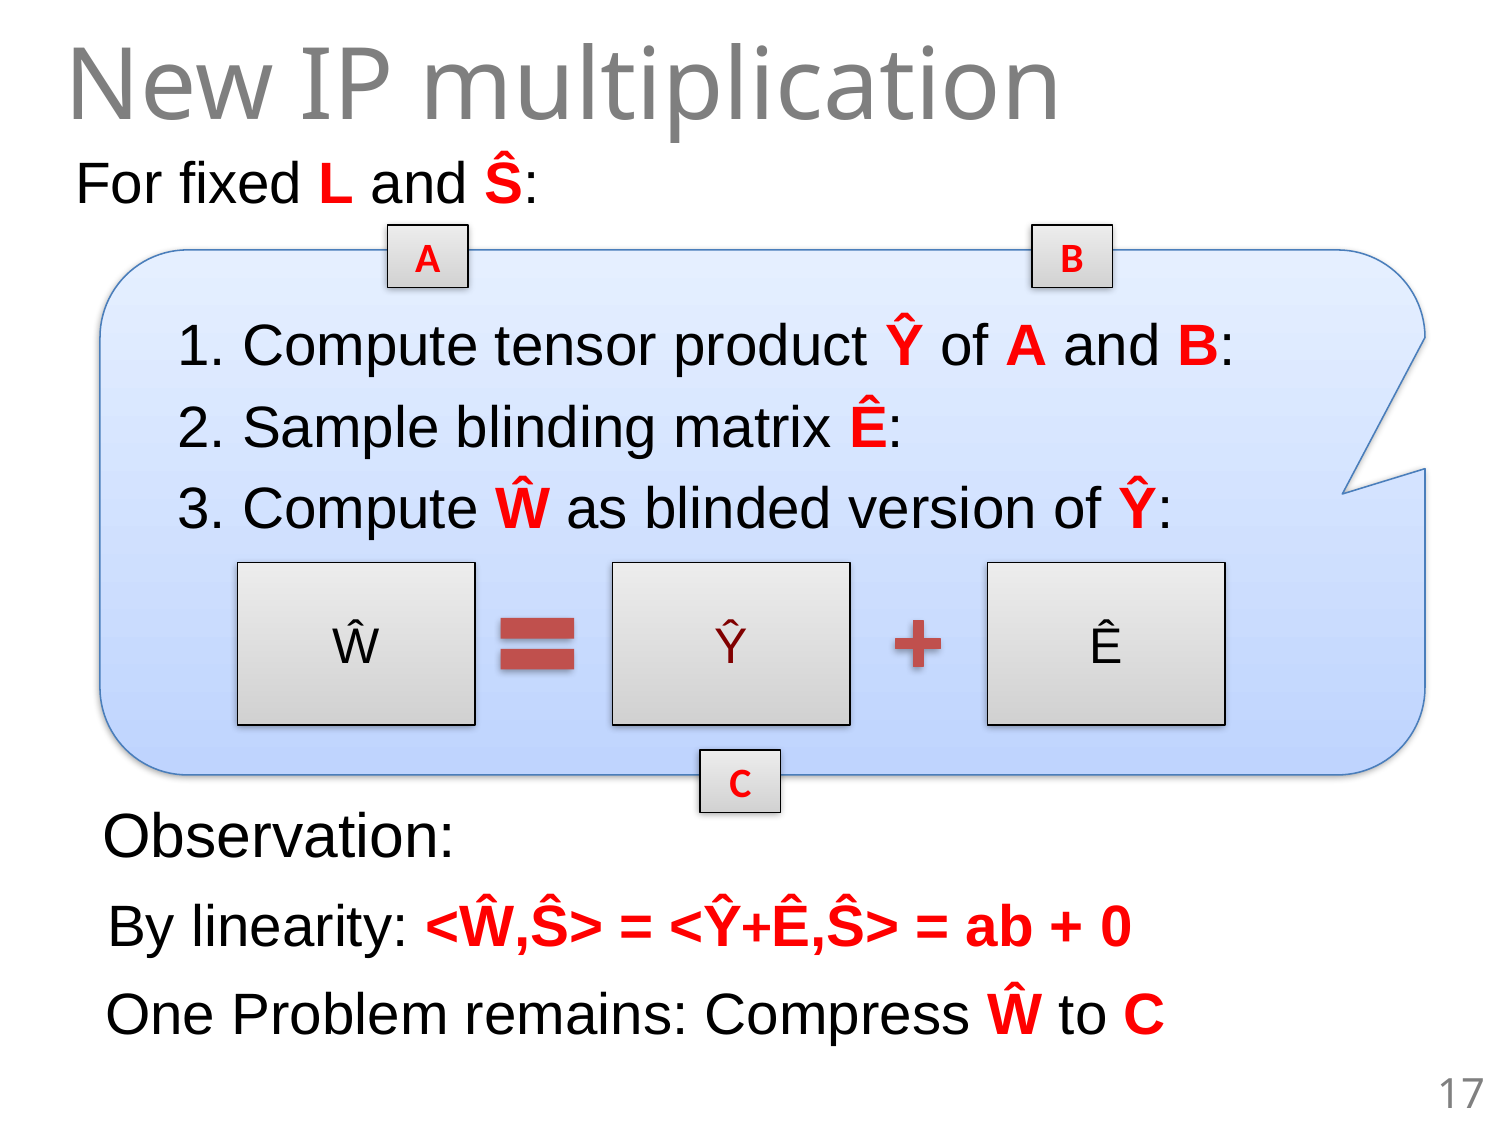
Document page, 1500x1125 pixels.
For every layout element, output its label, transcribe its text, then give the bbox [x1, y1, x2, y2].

text_box 2. Sample blinding matrix Ê: [162, 381, 1013, 462]
text_box [99, 249, 1426, 776]
text_box C [699, 749, 781, 787]
text_box B [1031, 224, 1113, 288]
text_box For fixed L and Ŝ: [60, 137, 1500, 223]
text_box [500, 648, 575, 670]
text_box A [387, 224, 469, 288]
slide_number 17 [1408, 1065, 1500, 1125]
text_box [895, 620, 941, 667]
text_box Ŷ [612, 562, 851, 726]
text_box By linearity: <Ŵ,Ŝ> = <Ŷ+Ê,Ŝ> = ab + 0 [92, 881, 1354, 966]
text_box 1. Compute tensor product Ŷ of A and B: [162, 299, 1375, 385]
text_box Ê [987, 562, 1226, 726]
text_box Ŵ [237, 562, 476, 726]
text_box New IP multiplication [49, 12, 1338, 148]
text_box Observation: [87, 787, 1300, 878]
text_box 3. Compute Ŵ as blinded version of Ŷ: [162, 462, 1375, 548]
text_box One Problem remains: Compress Ŵ to C [90, 968, 1193, 1054]
text_box [500, 617, 575, 639]
